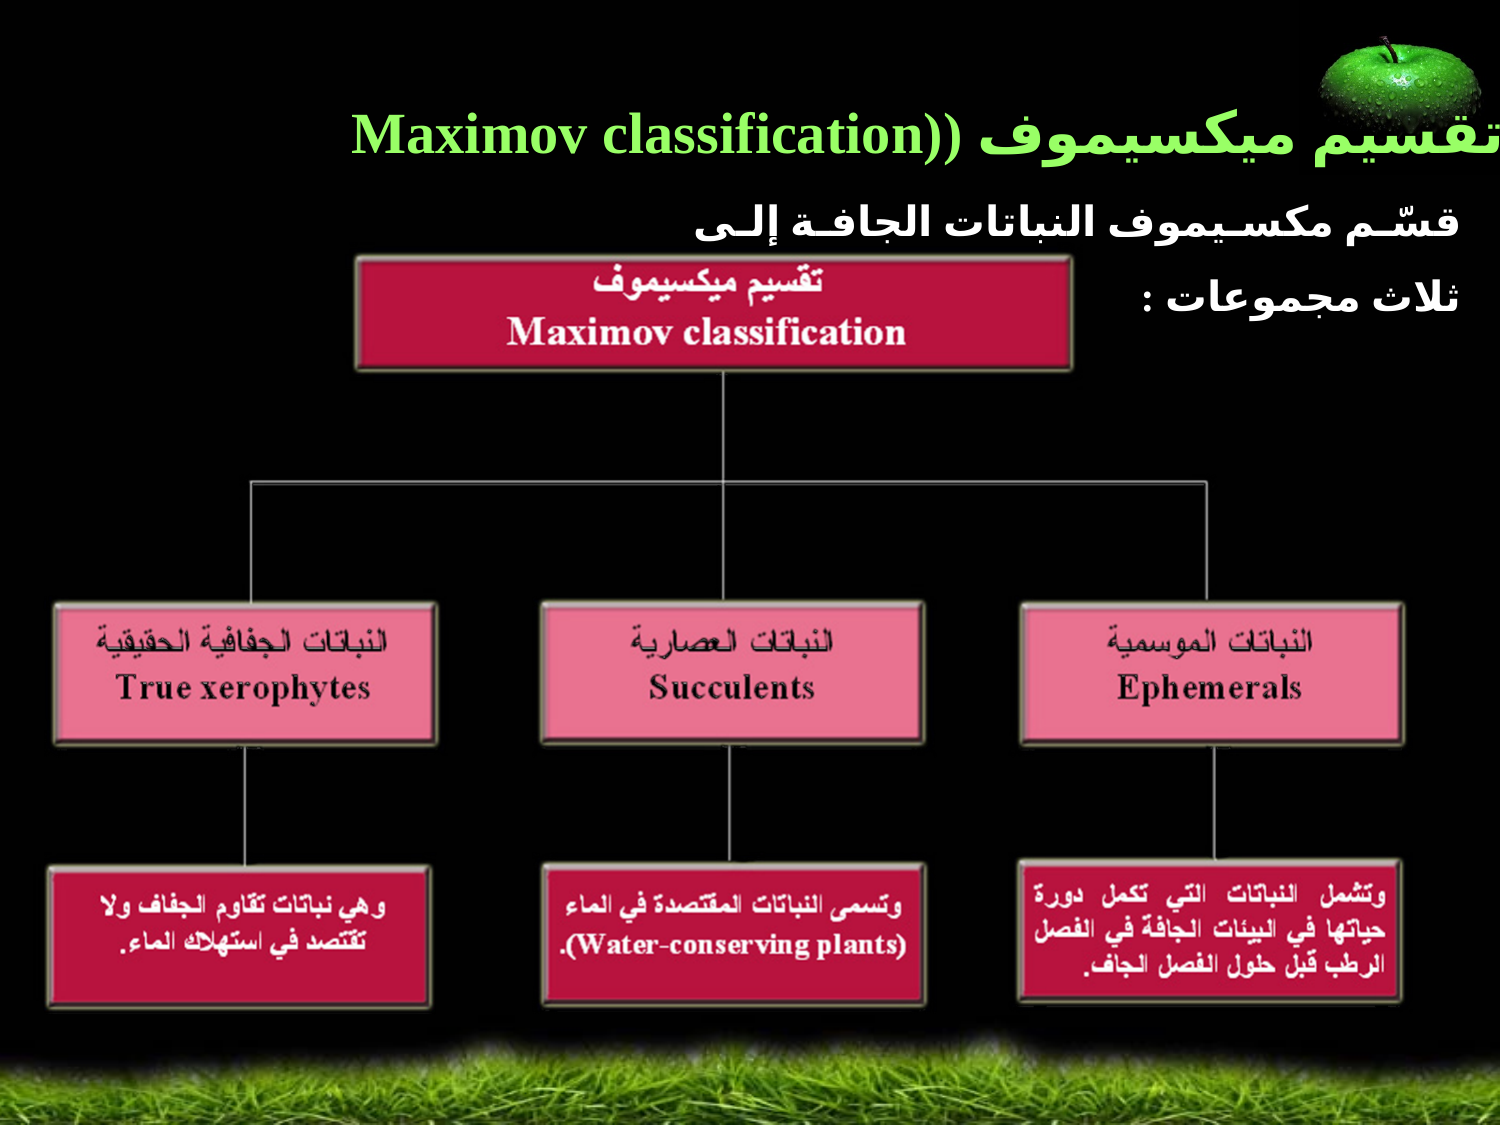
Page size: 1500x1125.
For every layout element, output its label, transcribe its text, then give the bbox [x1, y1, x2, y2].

picture [0, 0, 1500, 1125]
text_box قسّم مكسيموف النباتات الجافة إلى ثلاث مجموعات : [679, 162, 1477, 328]
text_box 3- تقسيم ميكسيموف ((Maximov classification [336, 87, 1500, 173]
